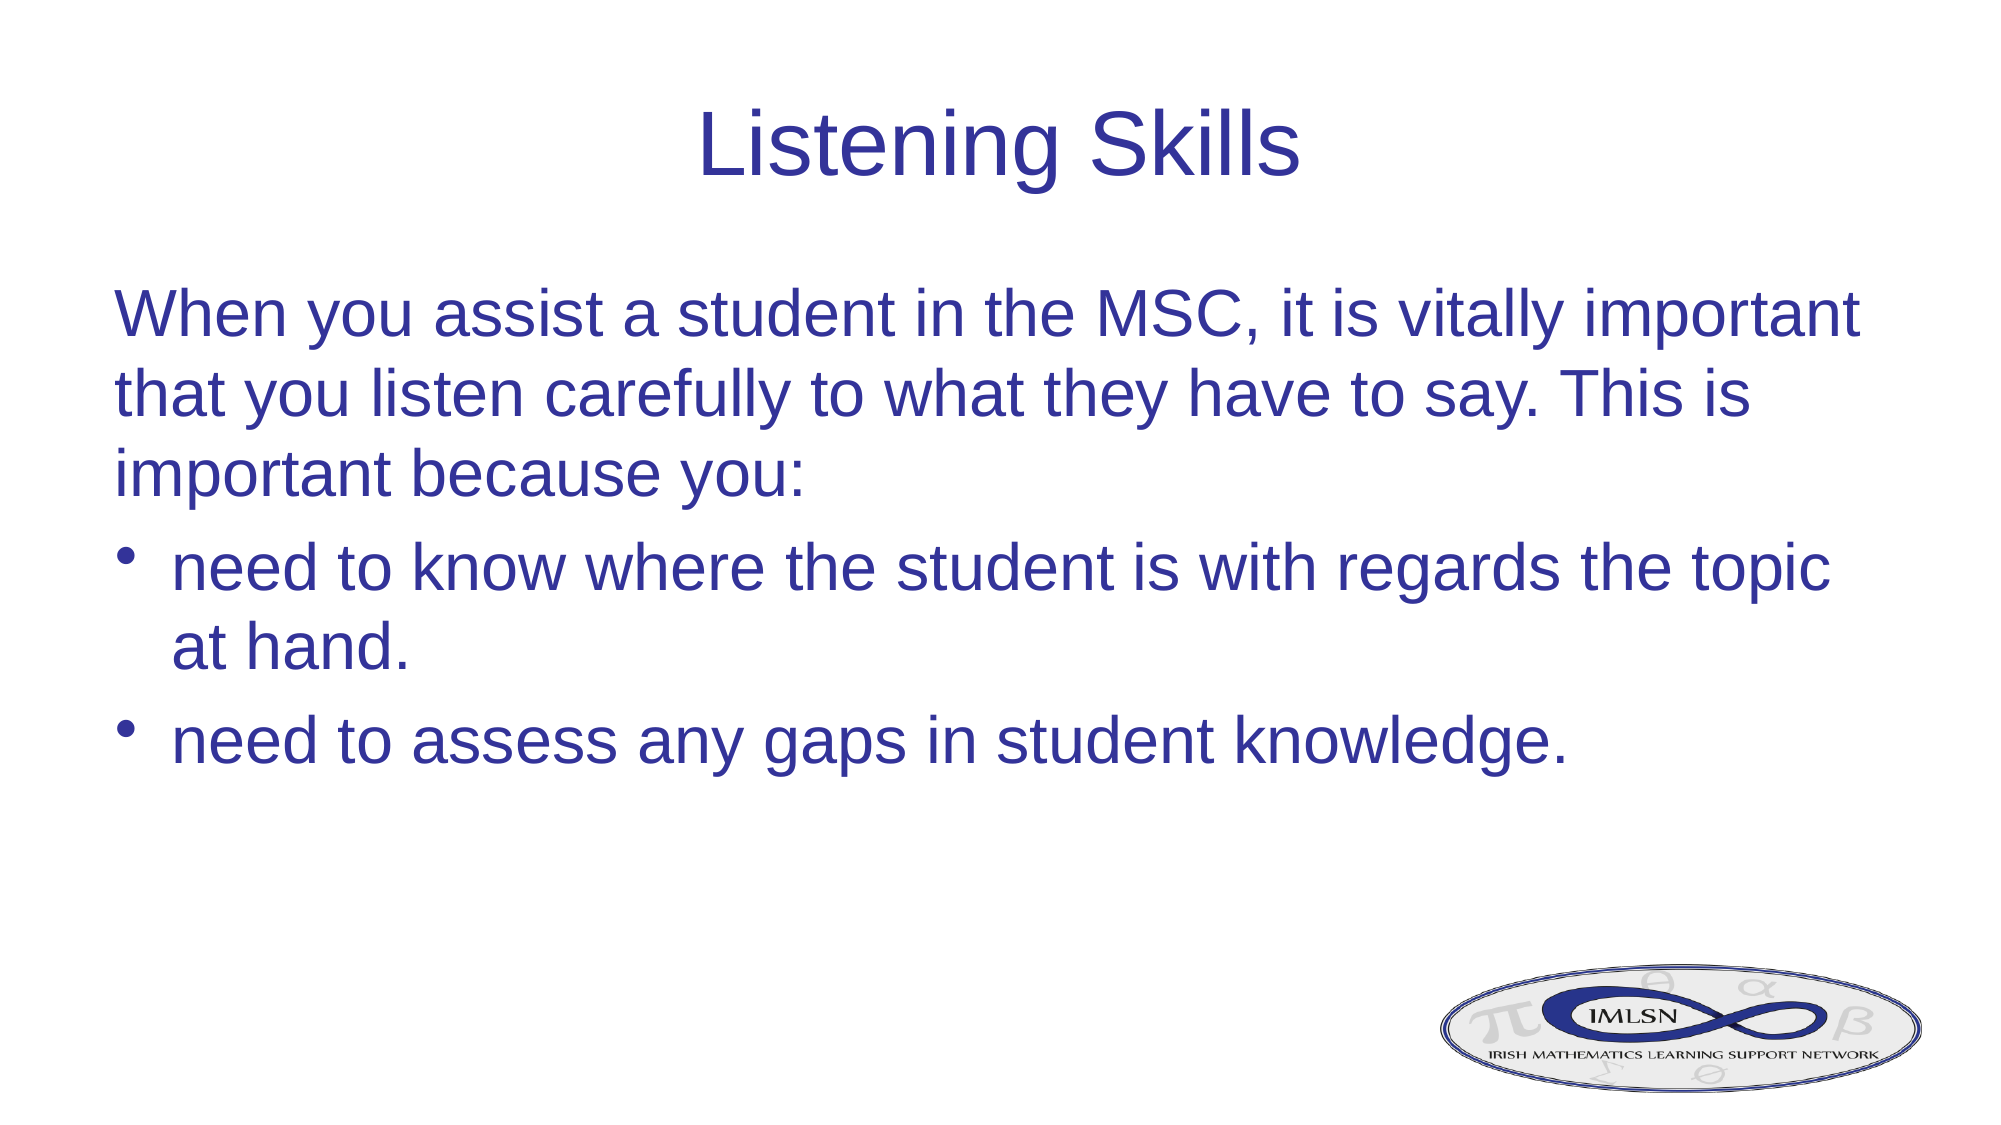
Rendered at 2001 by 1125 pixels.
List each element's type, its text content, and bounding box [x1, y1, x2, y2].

title Listening Skills [99, 45, 1900, 233]
list When you assist a student in the MSC, it is vitally important that you listen carefully to what they have to say. This is important because you: need to know where the student is with regards the topic at hand. need to assess any gaps in student knowledge. [99, 262, 1900, 1005]
picture [1440, 964, 1922, 1093]
